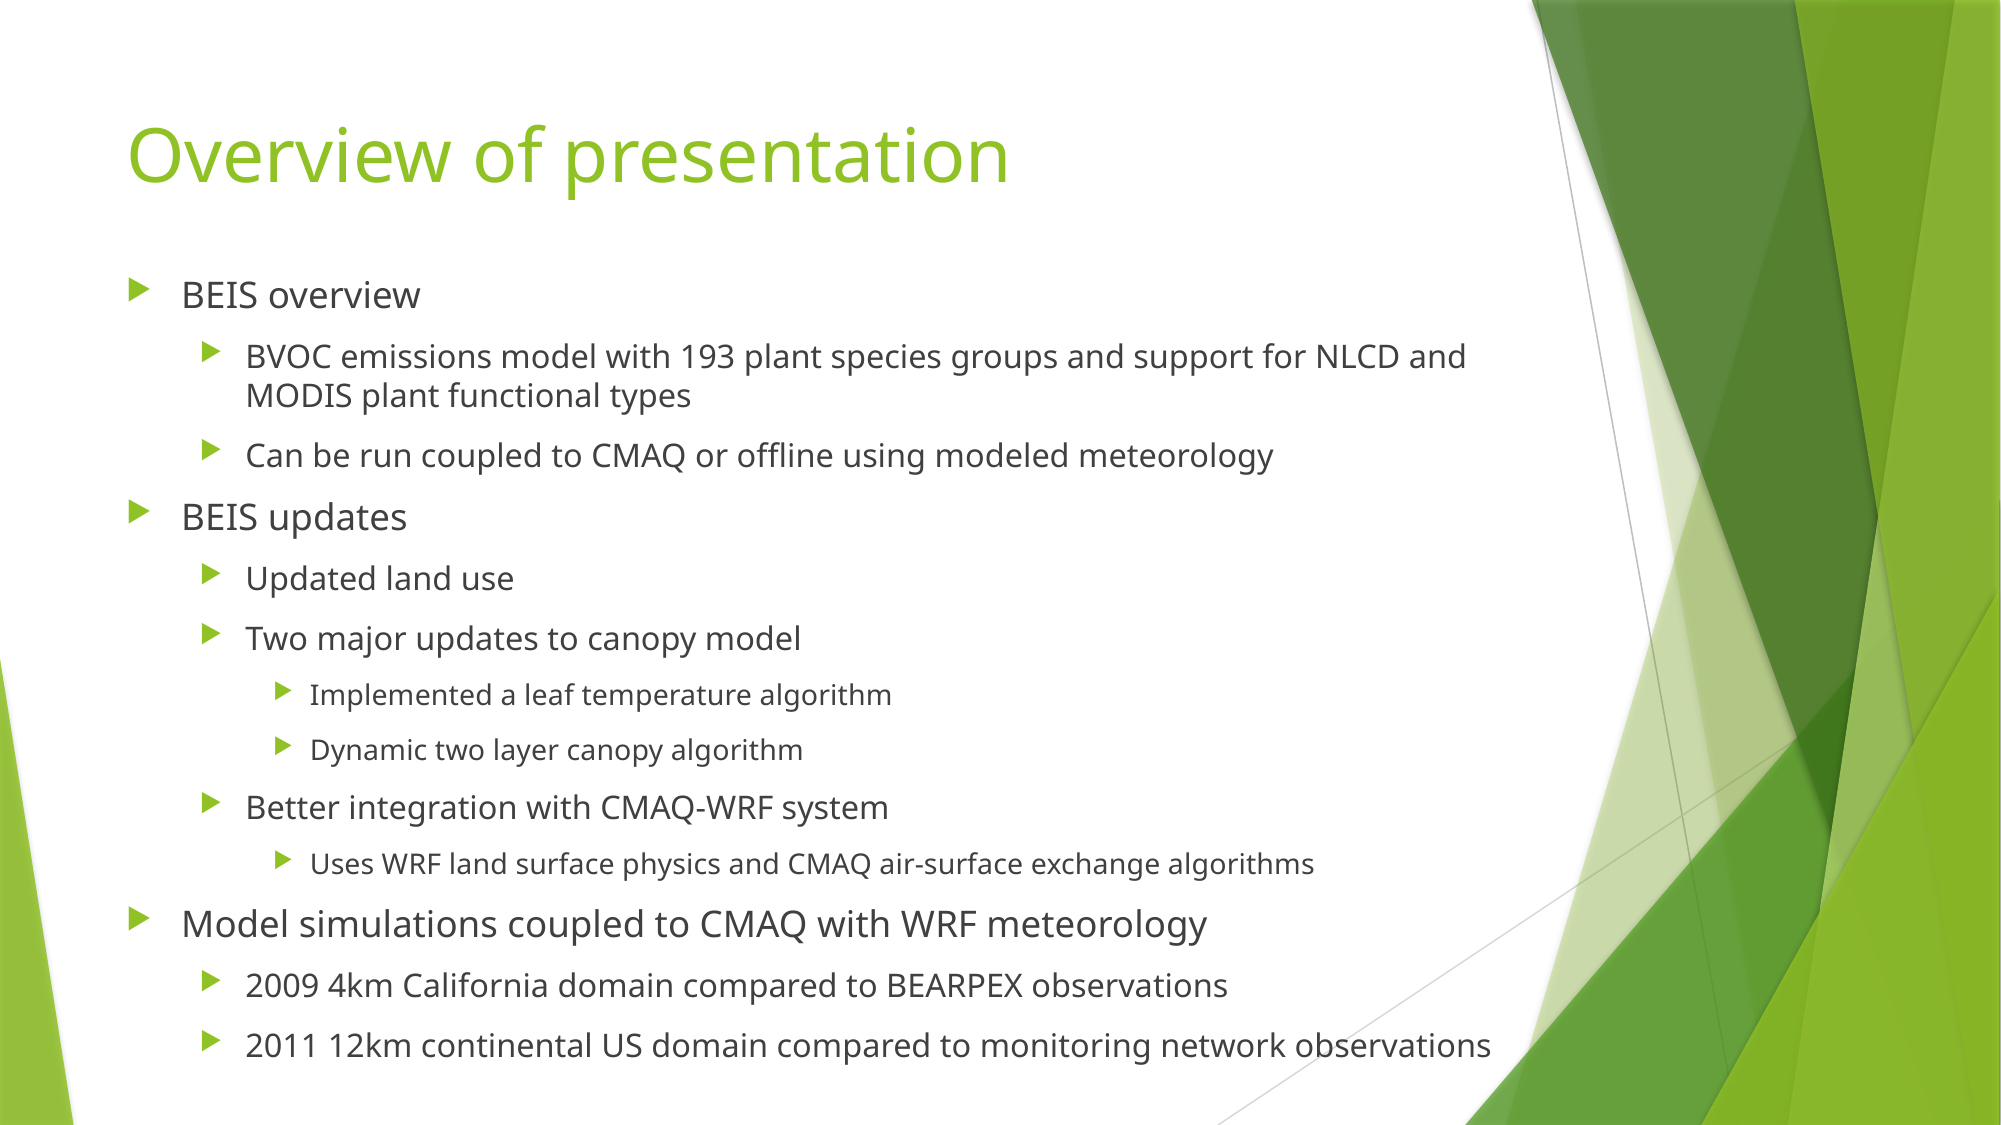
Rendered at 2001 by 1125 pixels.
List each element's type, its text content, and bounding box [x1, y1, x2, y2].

list BEIS overview BVOC emissions model with 193 plant species groups and support for NLCD and MODIS plant functional types Can be run coupled to CMAQ or offline using modeled meteorology BEIS updates Updated land use Two major updates to canopy model Implemented a leaf temperature algorithm Dynamic two layer canopy algorithm Better integration with CMAQ-WRF system Uses WRF land surface physics and CMAQ air-surface exchange algorithms Model simulations coupled to CMAQ with WRF meteorology 2009 4km California domain compared to BEARPEX observations 2011 12km continental US domain compared to monitoring network observations [111, 264, 1522, 1088]
title Overview of presentation [111, 99, 1522, 264]
